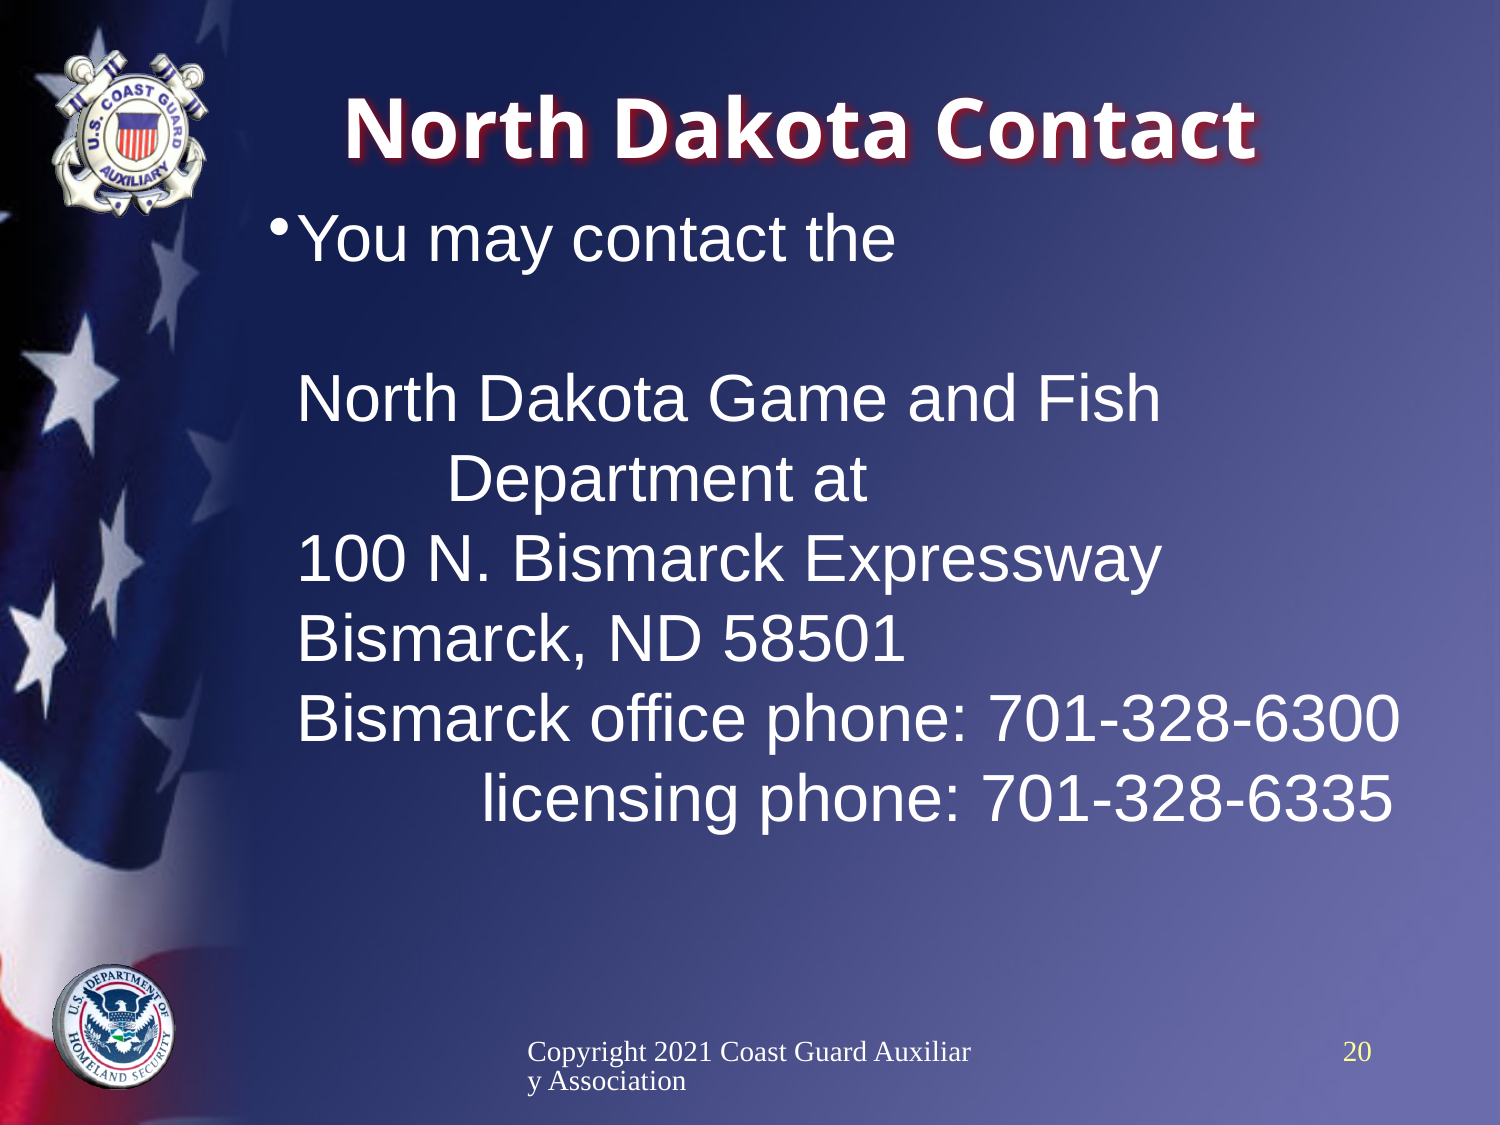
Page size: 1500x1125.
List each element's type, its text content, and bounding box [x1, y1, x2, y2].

slide_number 20 [1074, 1025, 1388, 1100]
title North Dakota Contact [162, 31, 1438, 219]
picture [0, 0, 1500, 1125]
list You may contact the North Dakota Game and Fish Department at 100 N. Bismarck Expressway Bismarck, ND 58501 Bismarck office phone: 701-328-6300 licensing phone: 701-328-6335 [253, 187, 1441, 938]
footer Copyright 2021 Coast Guard Auxiliary Association [512, 1025, 988, 1100]
